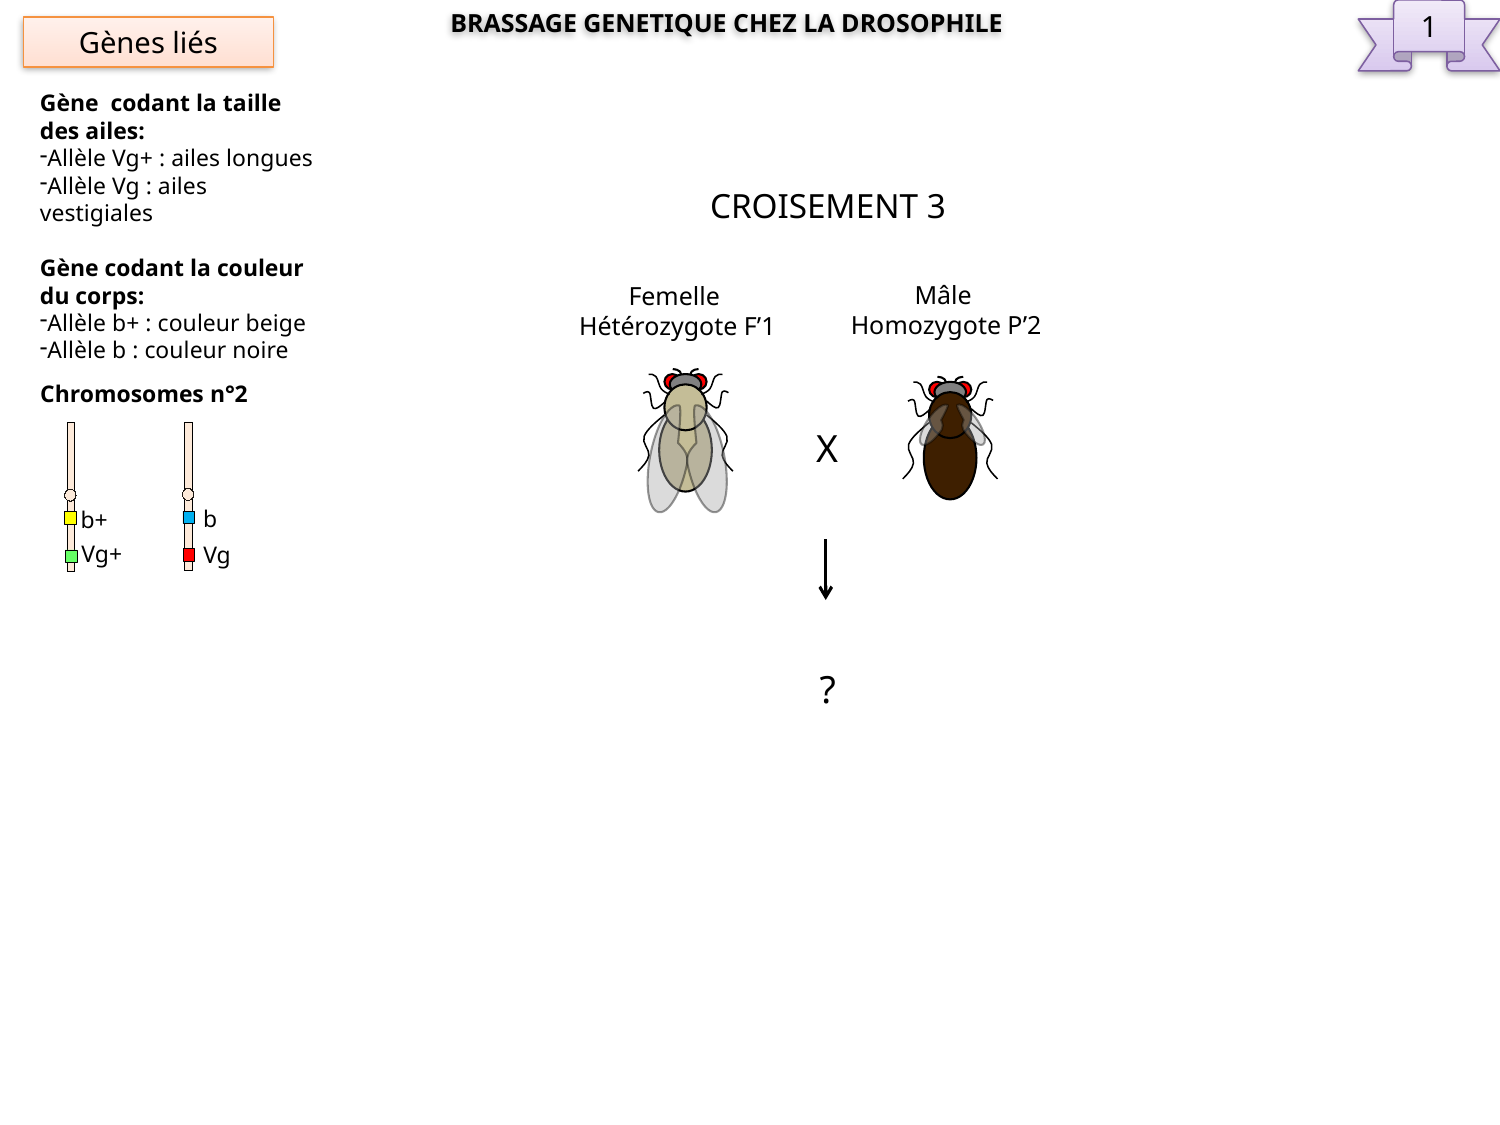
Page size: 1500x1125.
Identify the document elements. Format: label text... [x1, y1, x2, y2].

text_box 1 [1357, 0, 1500, 72]
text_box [23, 17, 330, 576]
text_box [561, 177, 1055, 720]
text_box BRASSAGE GENETIQUE CHEZ LA DROSOPHILE [156, 0, 1298, 45]
